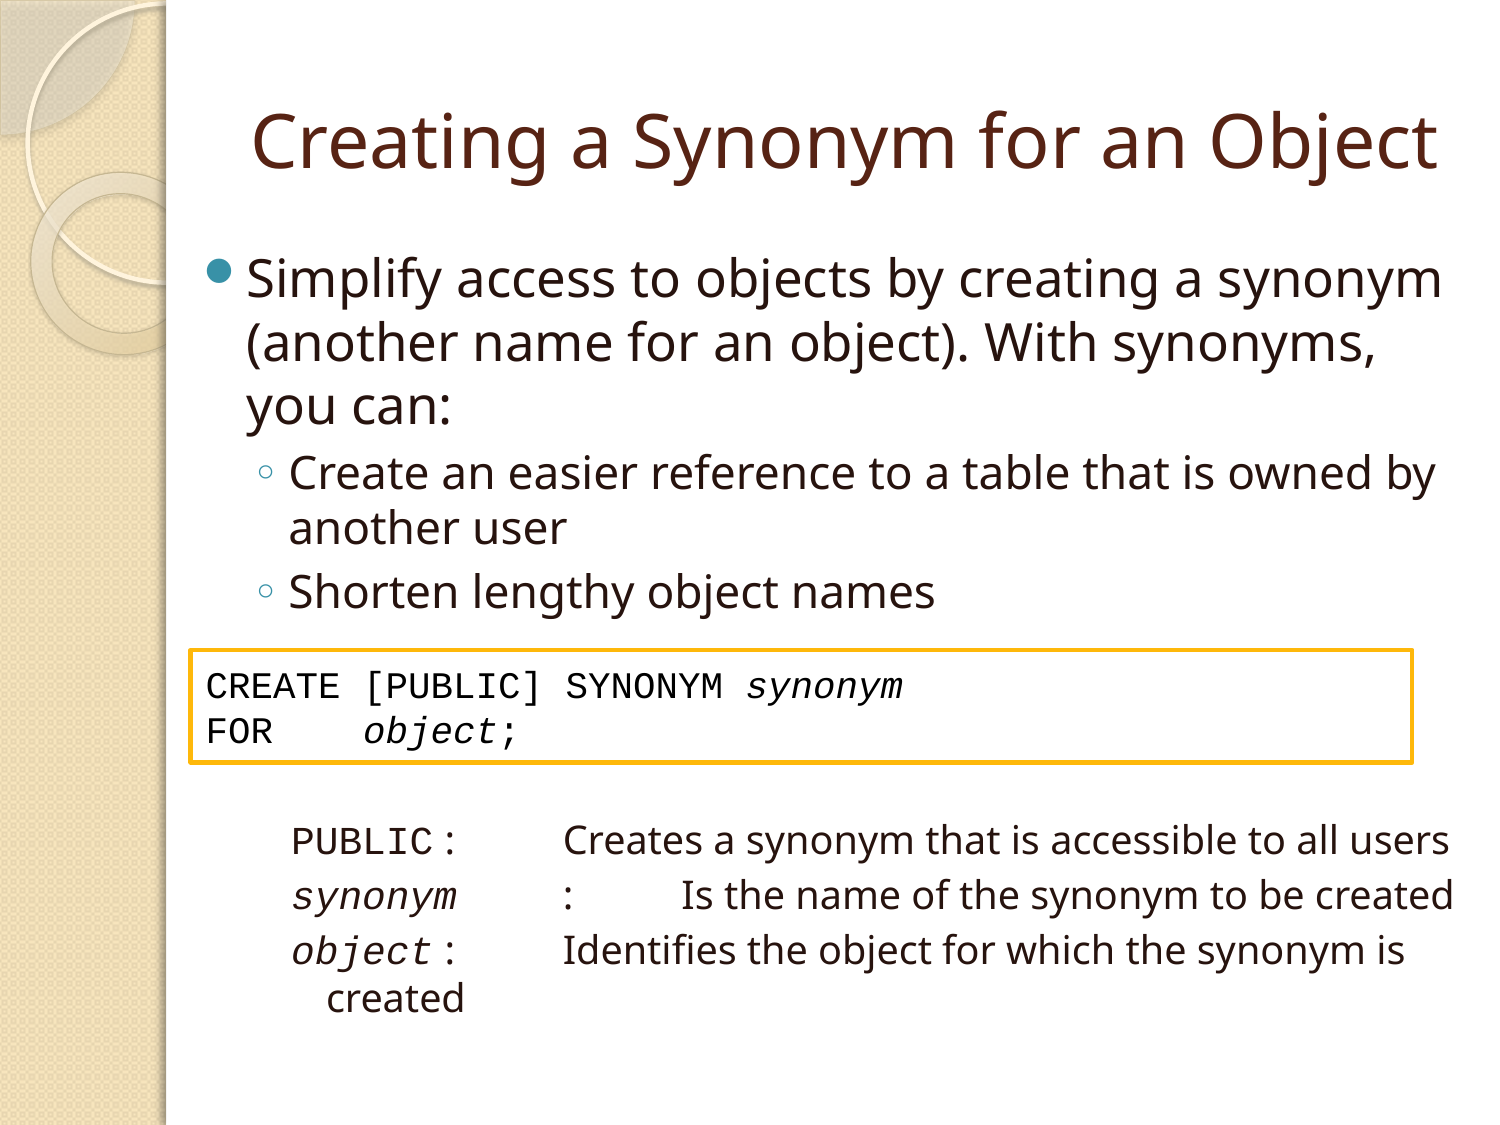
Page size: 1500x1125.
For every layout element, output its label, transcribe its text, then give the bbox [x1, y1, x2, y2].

title Creating a Synonym for an Object [235, 45, 1466, 233]
list Simplify access to objects by creating a synonym (another name for an object). With synonyms, you can: Create an easier reference to a table that is owned by another user Shorten lengthy object names PUBLIC : Creates a synonym that is accessible to all users synonym : Is the name of the synonym to be created object : Identifies the object for which the synonym is created [176, 237, 1475, 1063]
text_box CREATE [PUBLIC] SYNONYM synonym FOR object; [188, 648, 1414, 765]
